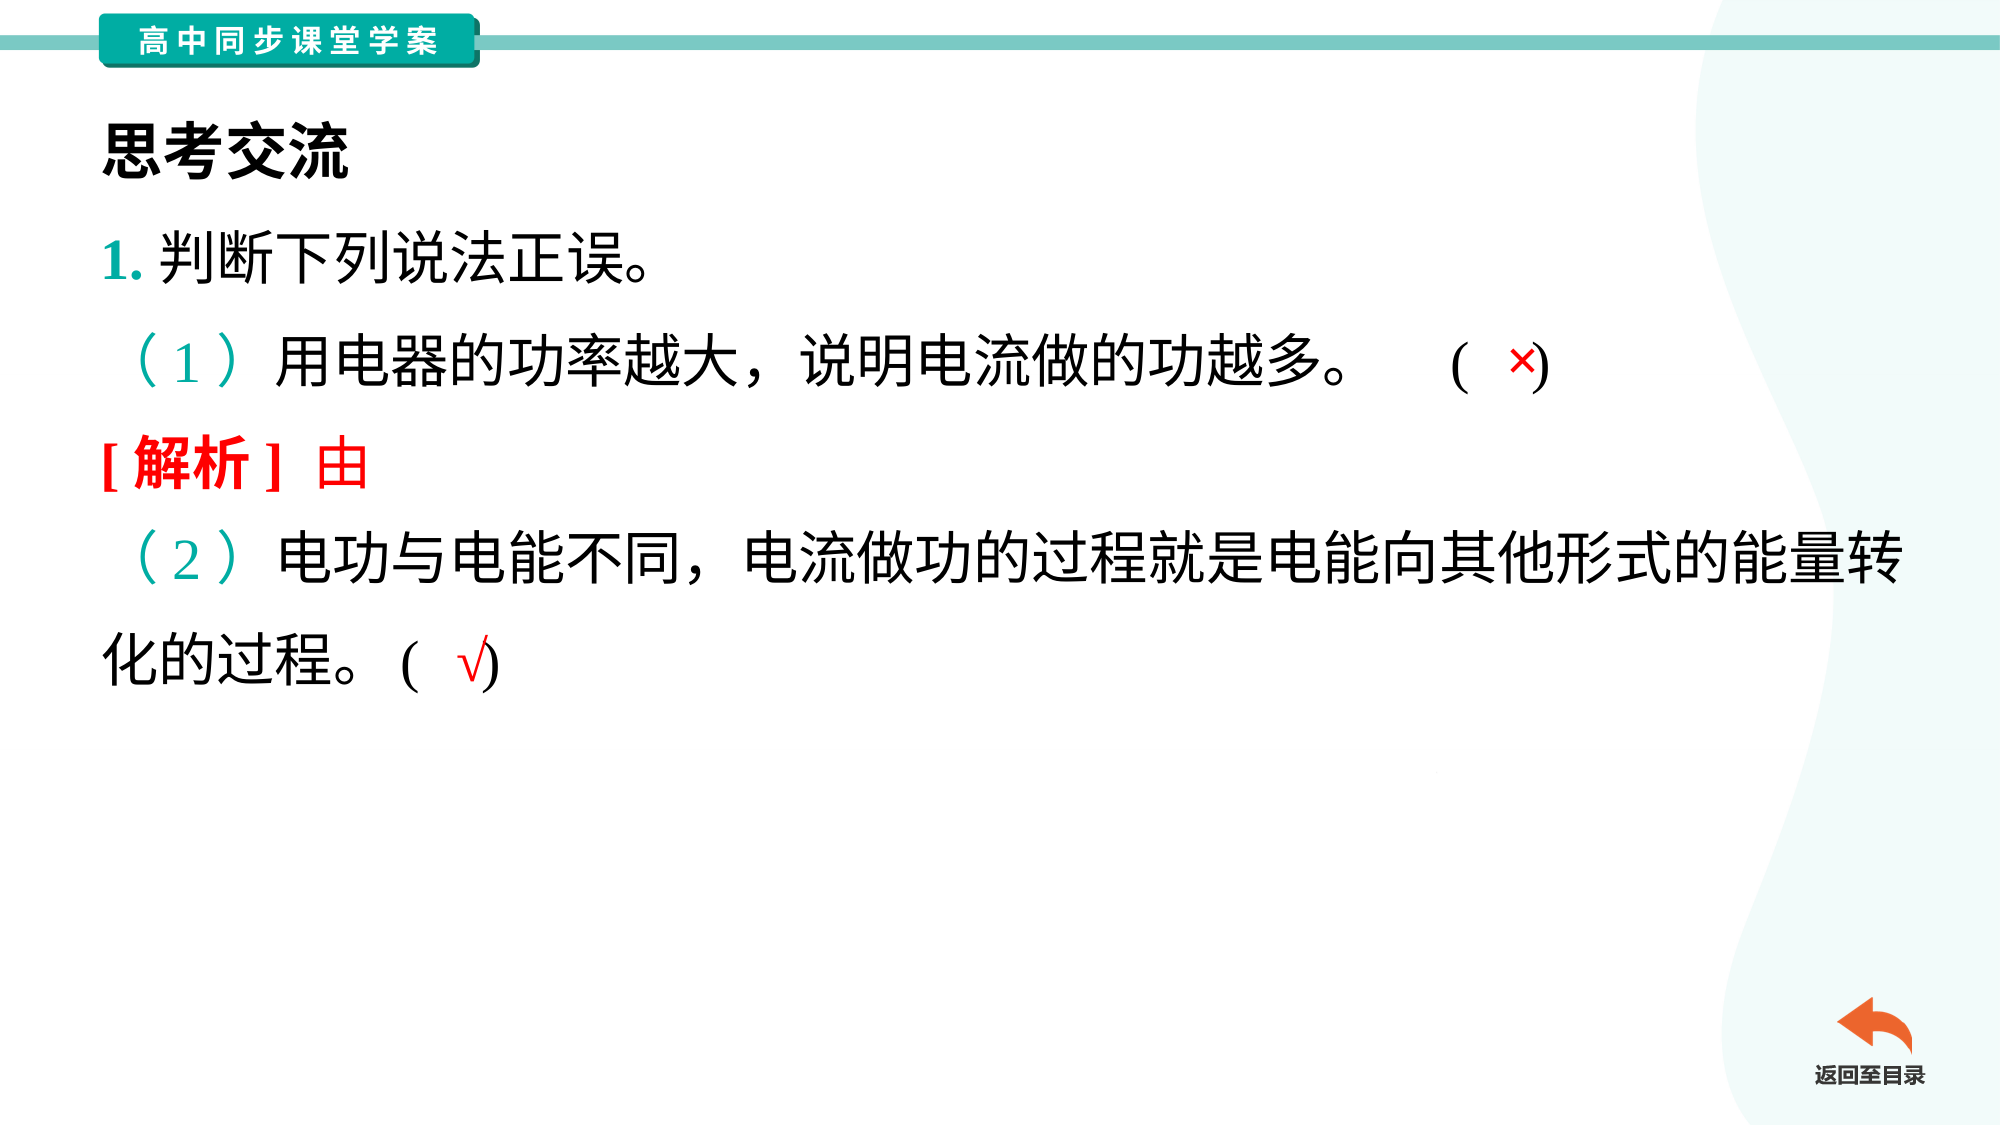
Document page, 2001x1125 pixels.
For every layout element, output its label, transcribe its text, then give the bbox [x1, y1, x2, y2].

text_box 1.判断下列说法正误。 [100, 187, 1899, 281]
text_box 思考交流 [100, 76, 1899, 187]
text_box × [1473, 289, 1574, 381]
text_box （1）用电器的功率越大，说明电流做的功越多。 ( ) [100, 291, 1899, 383]
text_box （2）电功与电能不同，电流做功的过程就是电能向其他形式的能量转 化的过程。 ( ) [100, 485, 1899, 683]
picture [0, 0, 2000, 1125]
text_box √ [435, 589, 510, 683]
